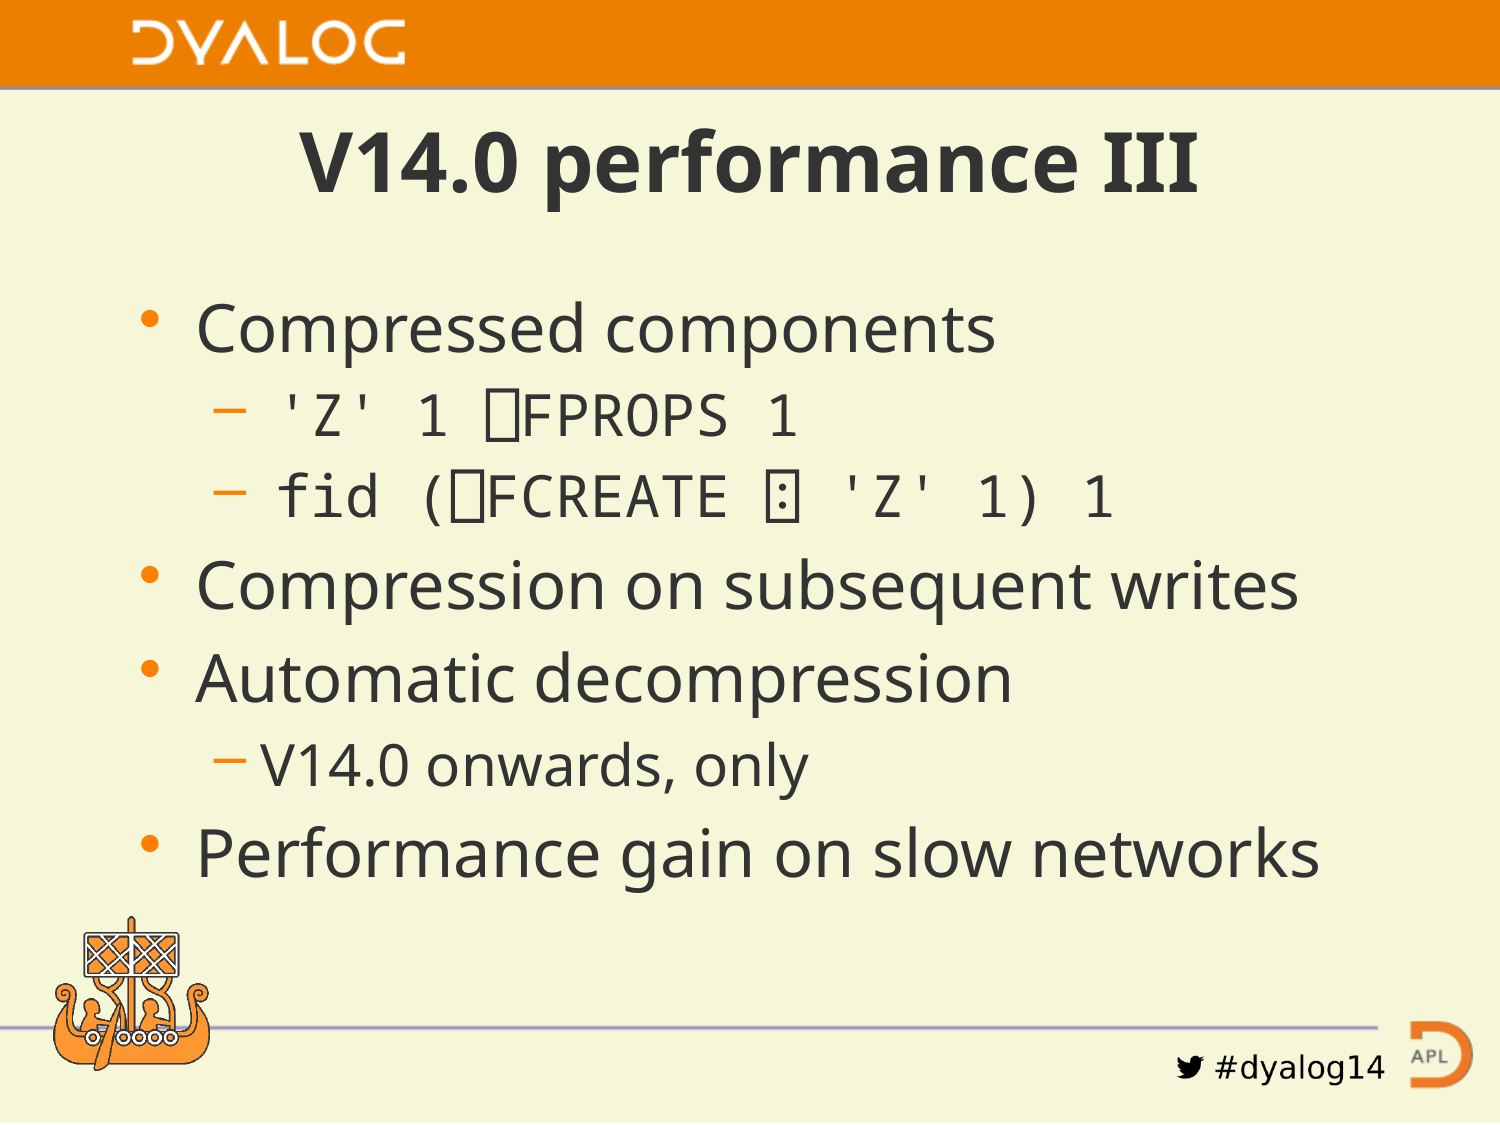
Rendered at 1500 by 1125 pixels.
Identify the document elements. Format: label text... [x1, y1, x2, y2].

picture [0, 0, 1500, 1123]
title V14.0 performance III [123, 101, 1376, 254]
list Compressed components 'Z' 1 ⎕FPROPS 1 fid (⎕FCREATE ⍠ 'Z' 1) 1 Compression on subsequent writes Automatic decompression V14.0 onwards, only Performance gain on slow networks [123, 278, 1376, 917]
